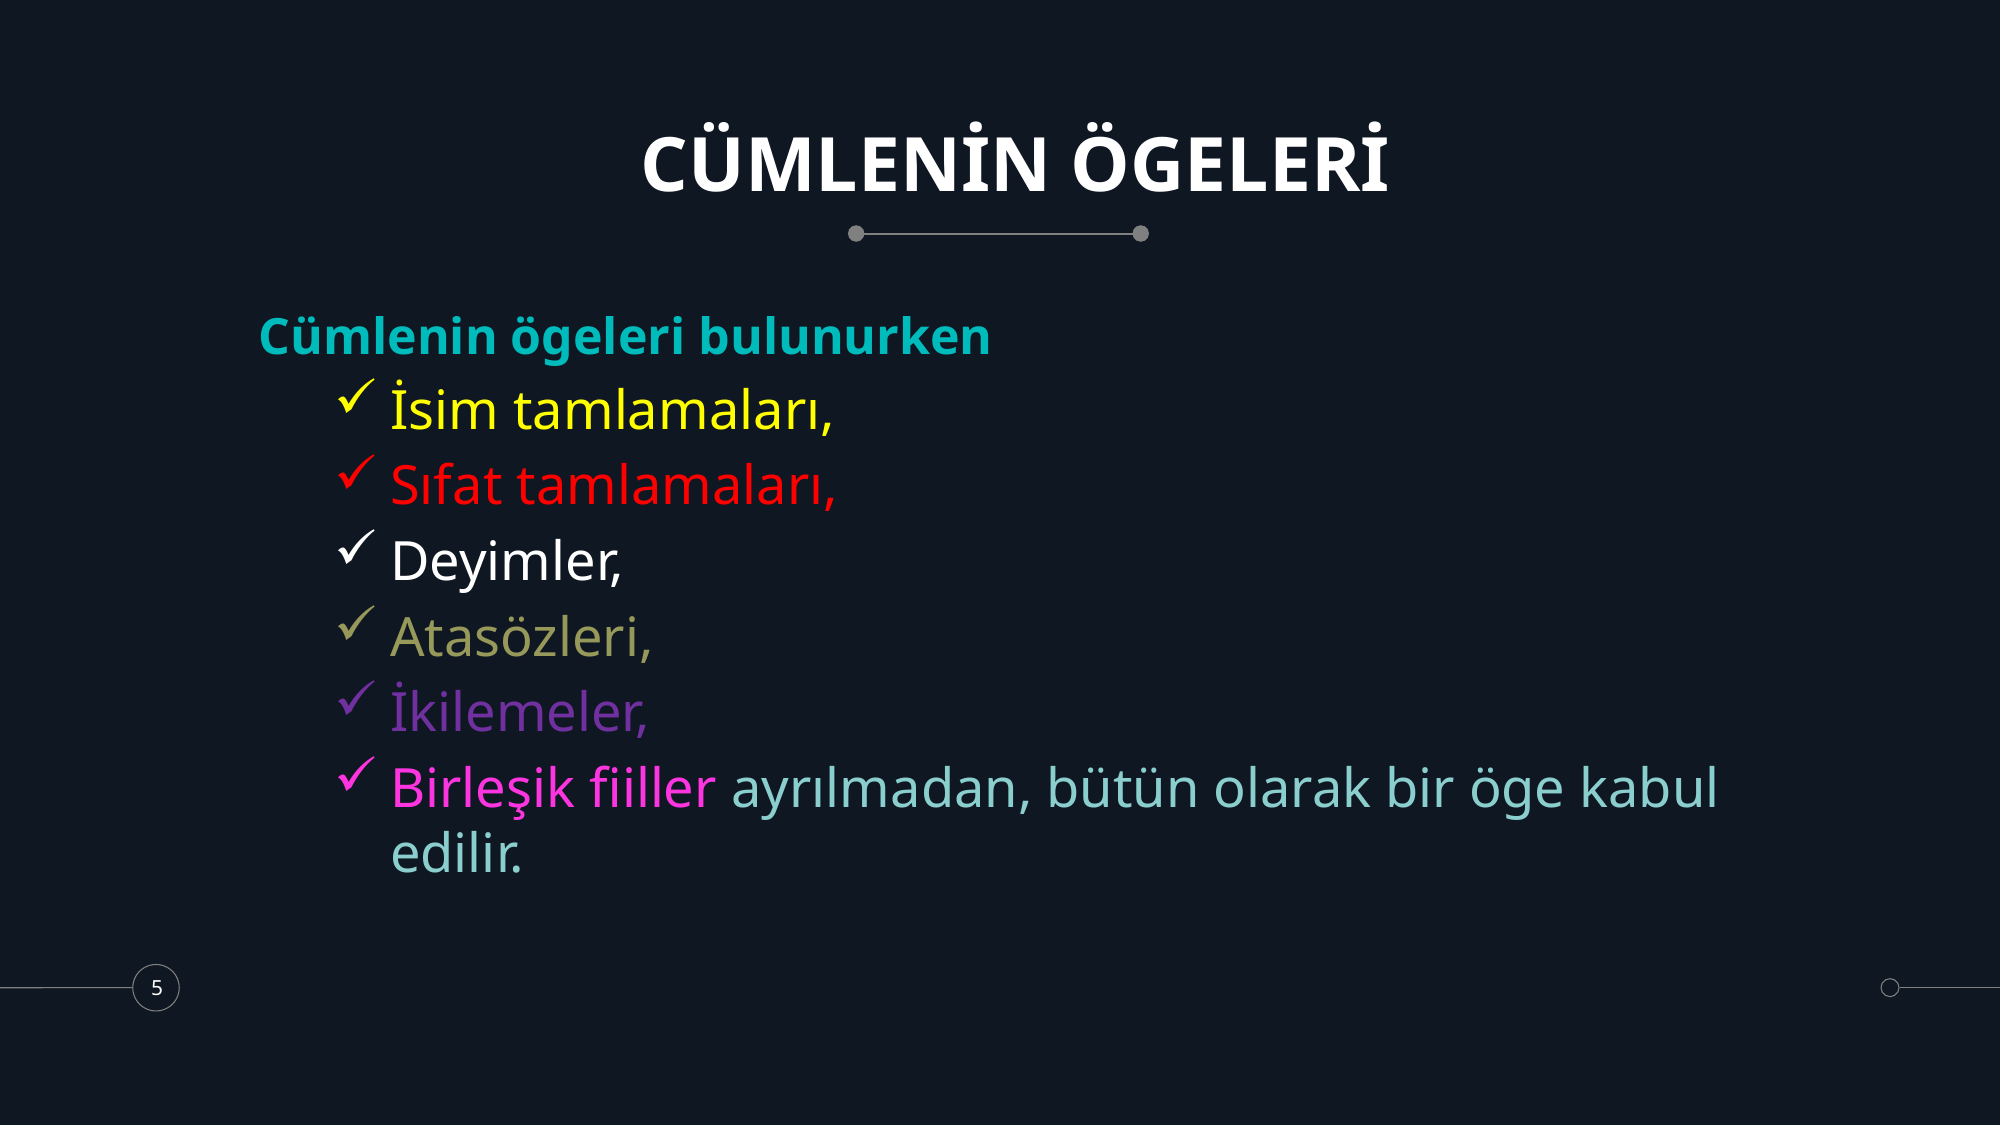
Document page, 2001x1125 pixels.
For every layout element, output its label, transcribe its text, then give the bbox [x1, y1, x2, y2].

slide_number 5 [127, 964, 186, 1014]
list Cümlenin ögeleri bulunurken İsim tamlamaları, Sıfat tamlamaları, Deyimler, Atasözleri, İkilemeler, Birleşik fiiller ayrılmadan, bütün olarak bir öge kabul edilir. [258, 304, 1806, 1011]
title CÜMLENİN ÖGELERİ [562, 114, 1470, 208]
